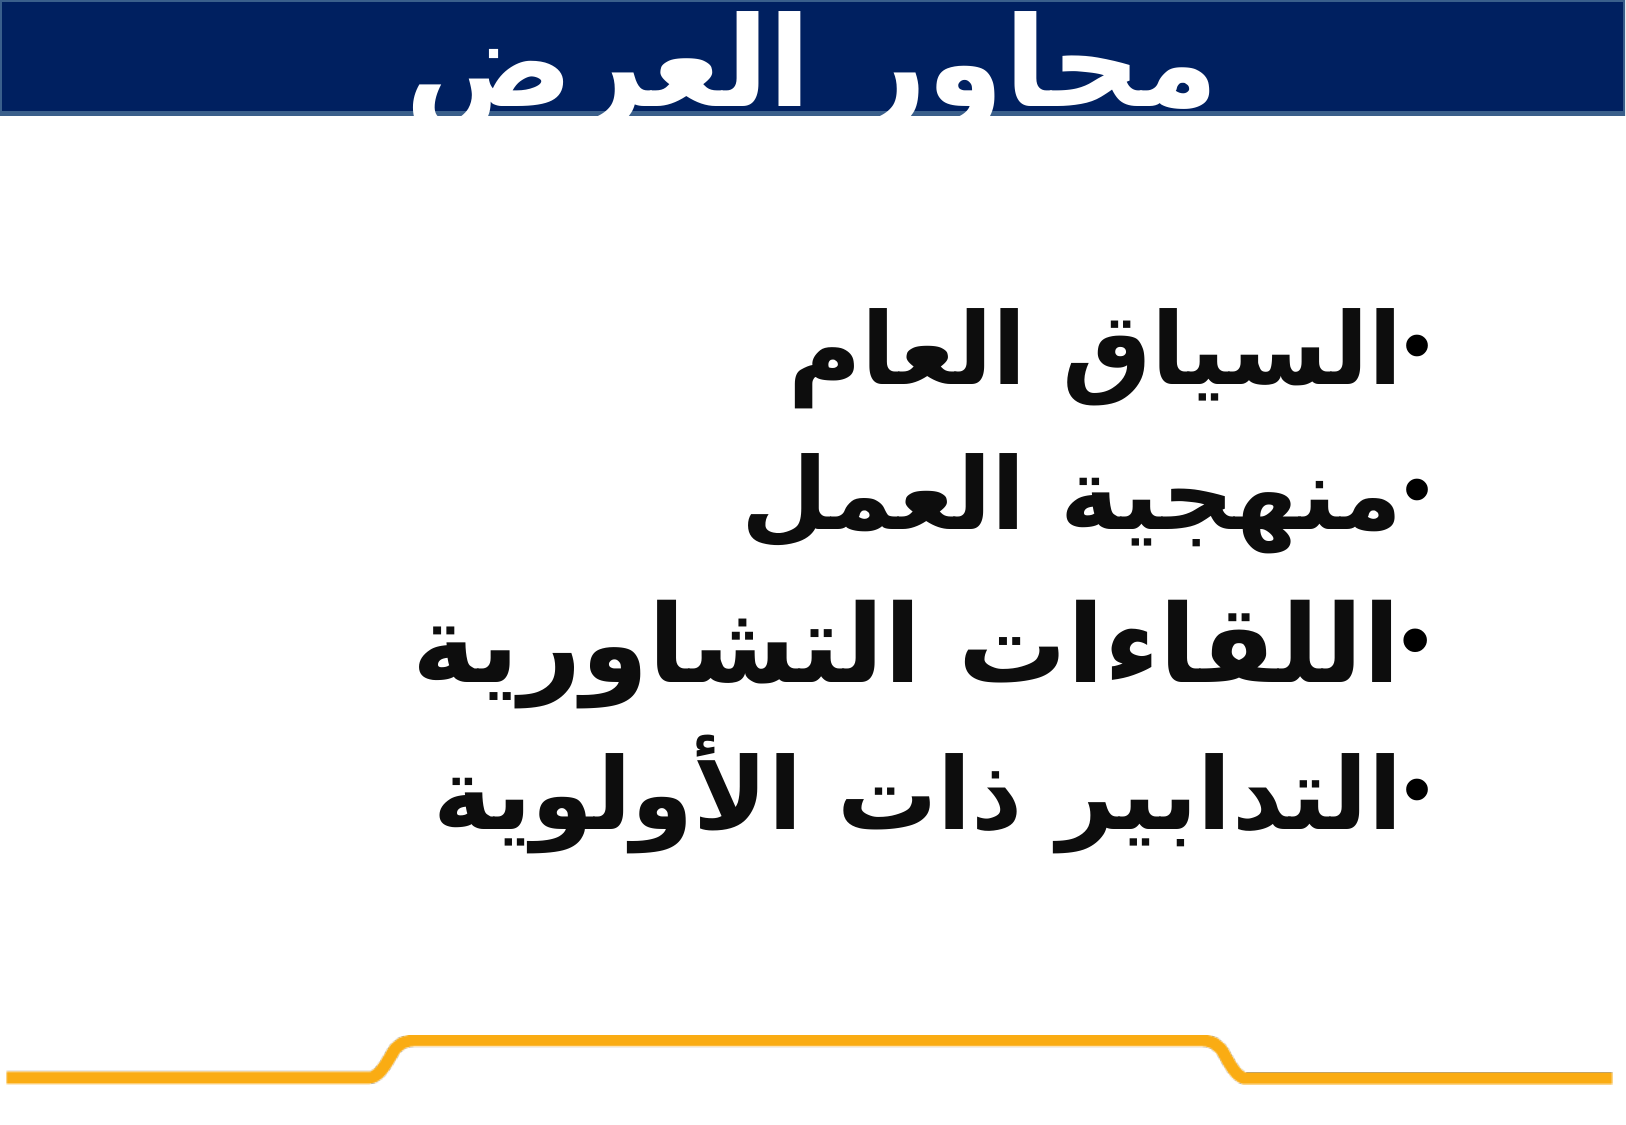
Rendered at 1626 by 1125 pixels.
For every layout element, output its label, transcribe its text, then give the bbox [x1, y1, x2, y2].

list محاور العرض [0, 0, 1625, 114]
list السياق العام منهجية العمل اللقاءات التشاورية التدابير ذات الأولوية [88, 275, 1537, 962]
picture [6, 1035, 1614, 1085]
